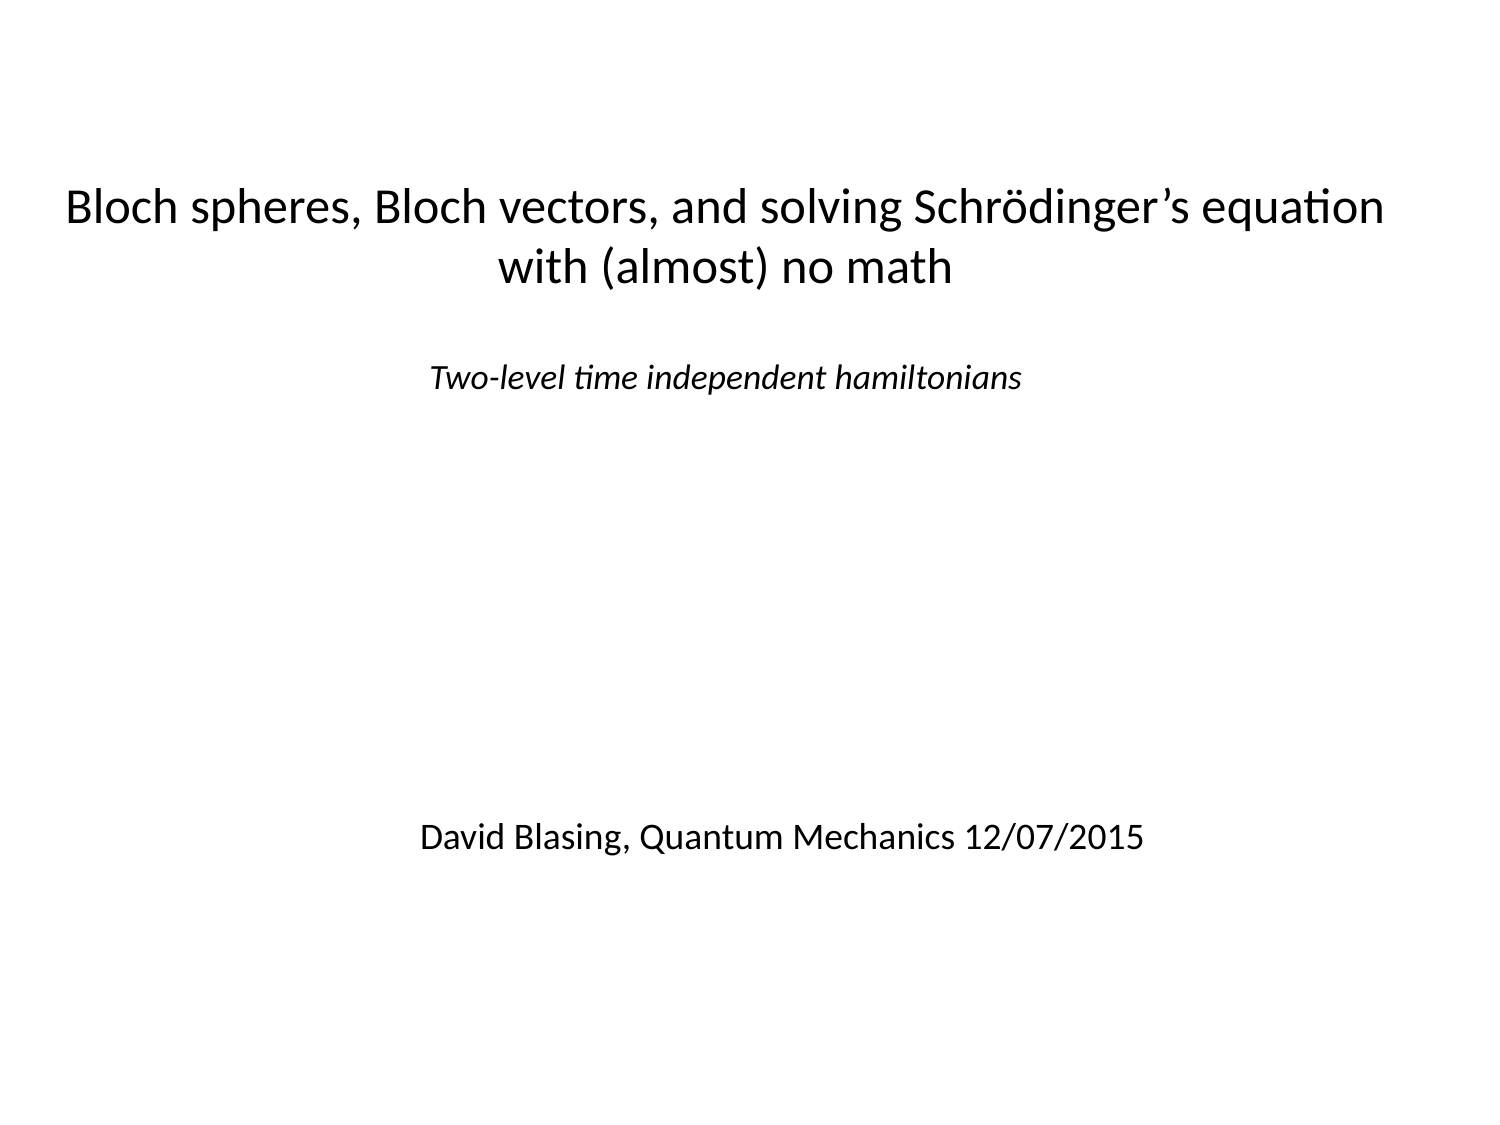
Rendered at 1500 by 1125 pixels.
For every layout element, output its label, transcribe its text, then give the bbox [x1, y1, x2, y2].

title Bloch spheres, Bloch vectors, and solving Schrödinger’s equation with (almost) no math Two-level time independent hamiltonians [48, 164, 1403, 406]
text_box David Blasing, Quantum Mechanics 12/07/2015 [405, 804, 1169, 865]
